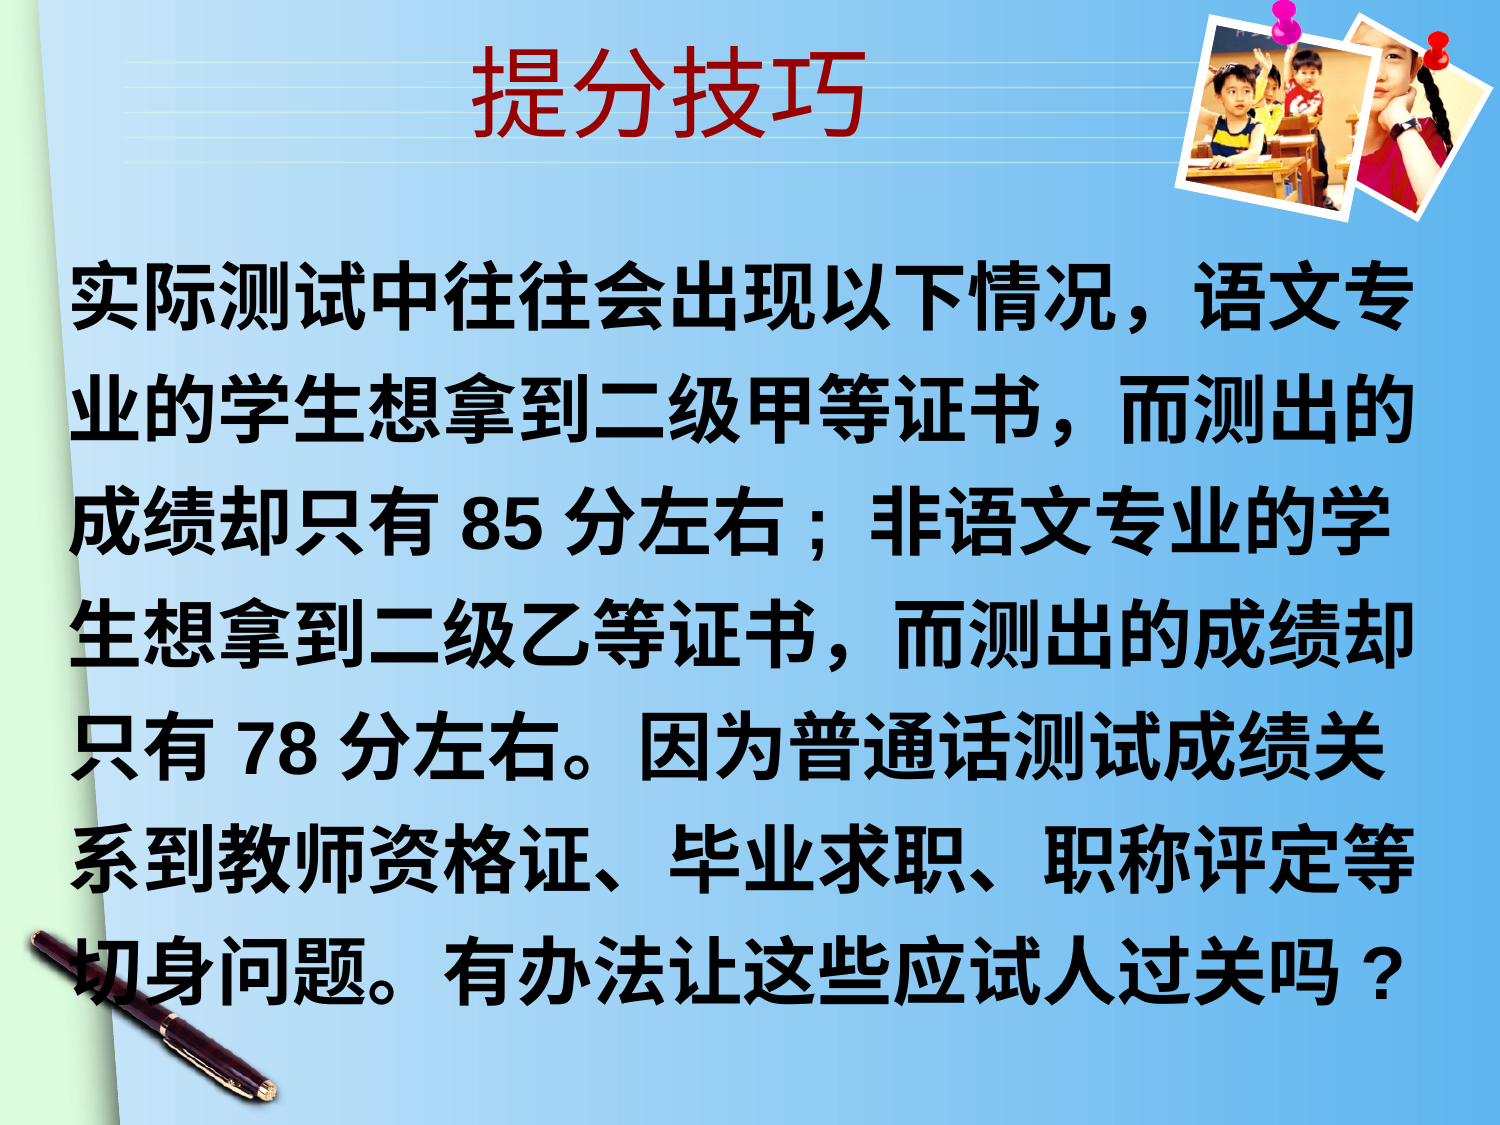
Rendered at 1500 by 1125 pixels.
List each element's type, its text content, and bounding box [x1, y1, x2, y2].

picture [0, 0, 288, 1125]
text_box 提分技巧 [454, 0, 1187, 185]
picture [1187, 0, 1371, 211]
picture [1351, 22, 1484, 212]
text_box 实际测试中往往会出现以下情况，语文专业的学生想拿到二级甲等证书，而测出的成绩却只有85分左右; 非语文专业的学生想拿到二级乙等证书，而测出的成绩却只有78分左右。因为普通话测试成绩关系到教师资格证、毕业求职、职称评定等切身问题。有办法让这些应试人过关吗? [53, 220, 1459, 1023]
